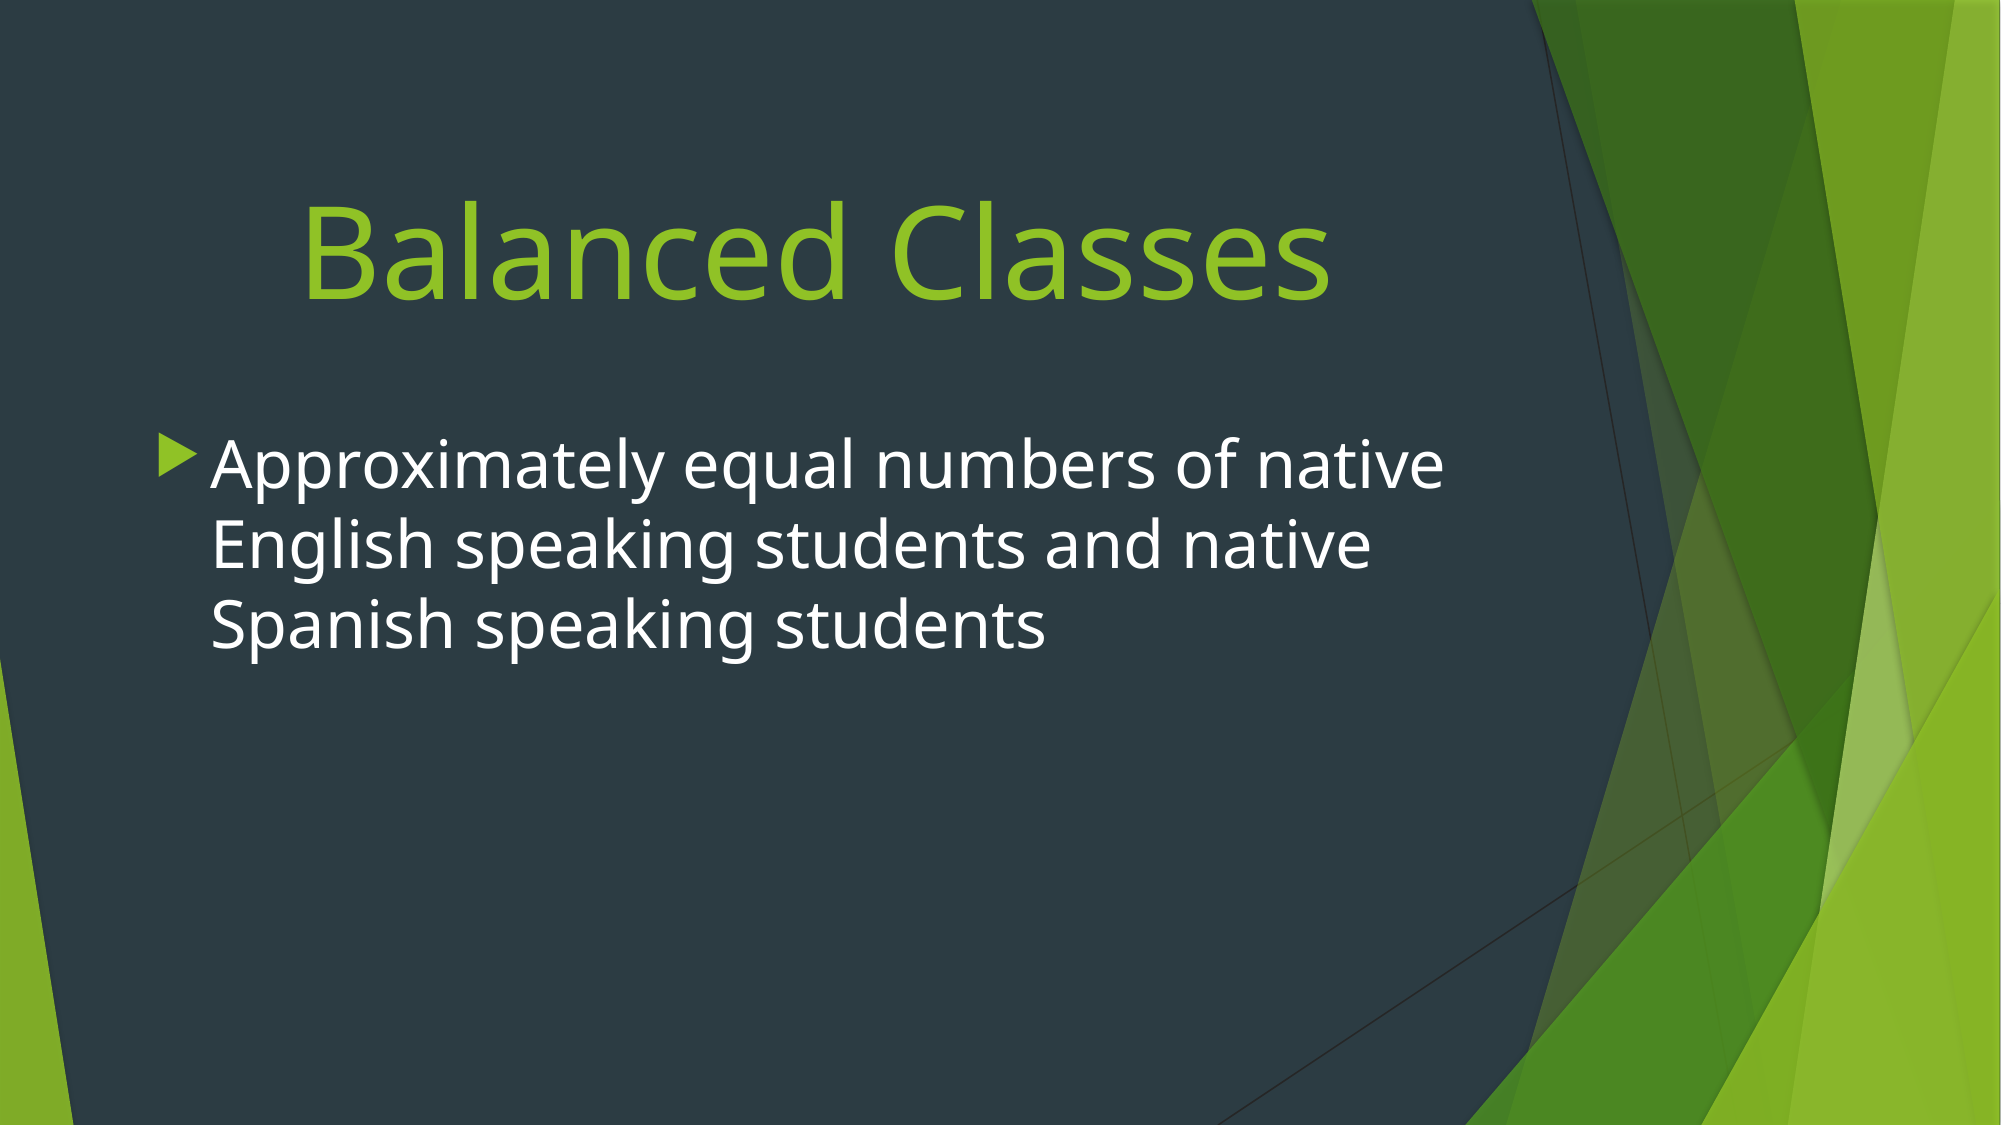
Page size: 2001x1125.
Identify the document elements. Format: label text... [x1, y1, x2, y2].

list Approximately equal numbers of native English speaking students and native Spanish speaking students [138, 414, 1574, 1052]
title Balanced Classes [111, 162, 1522, 380]
